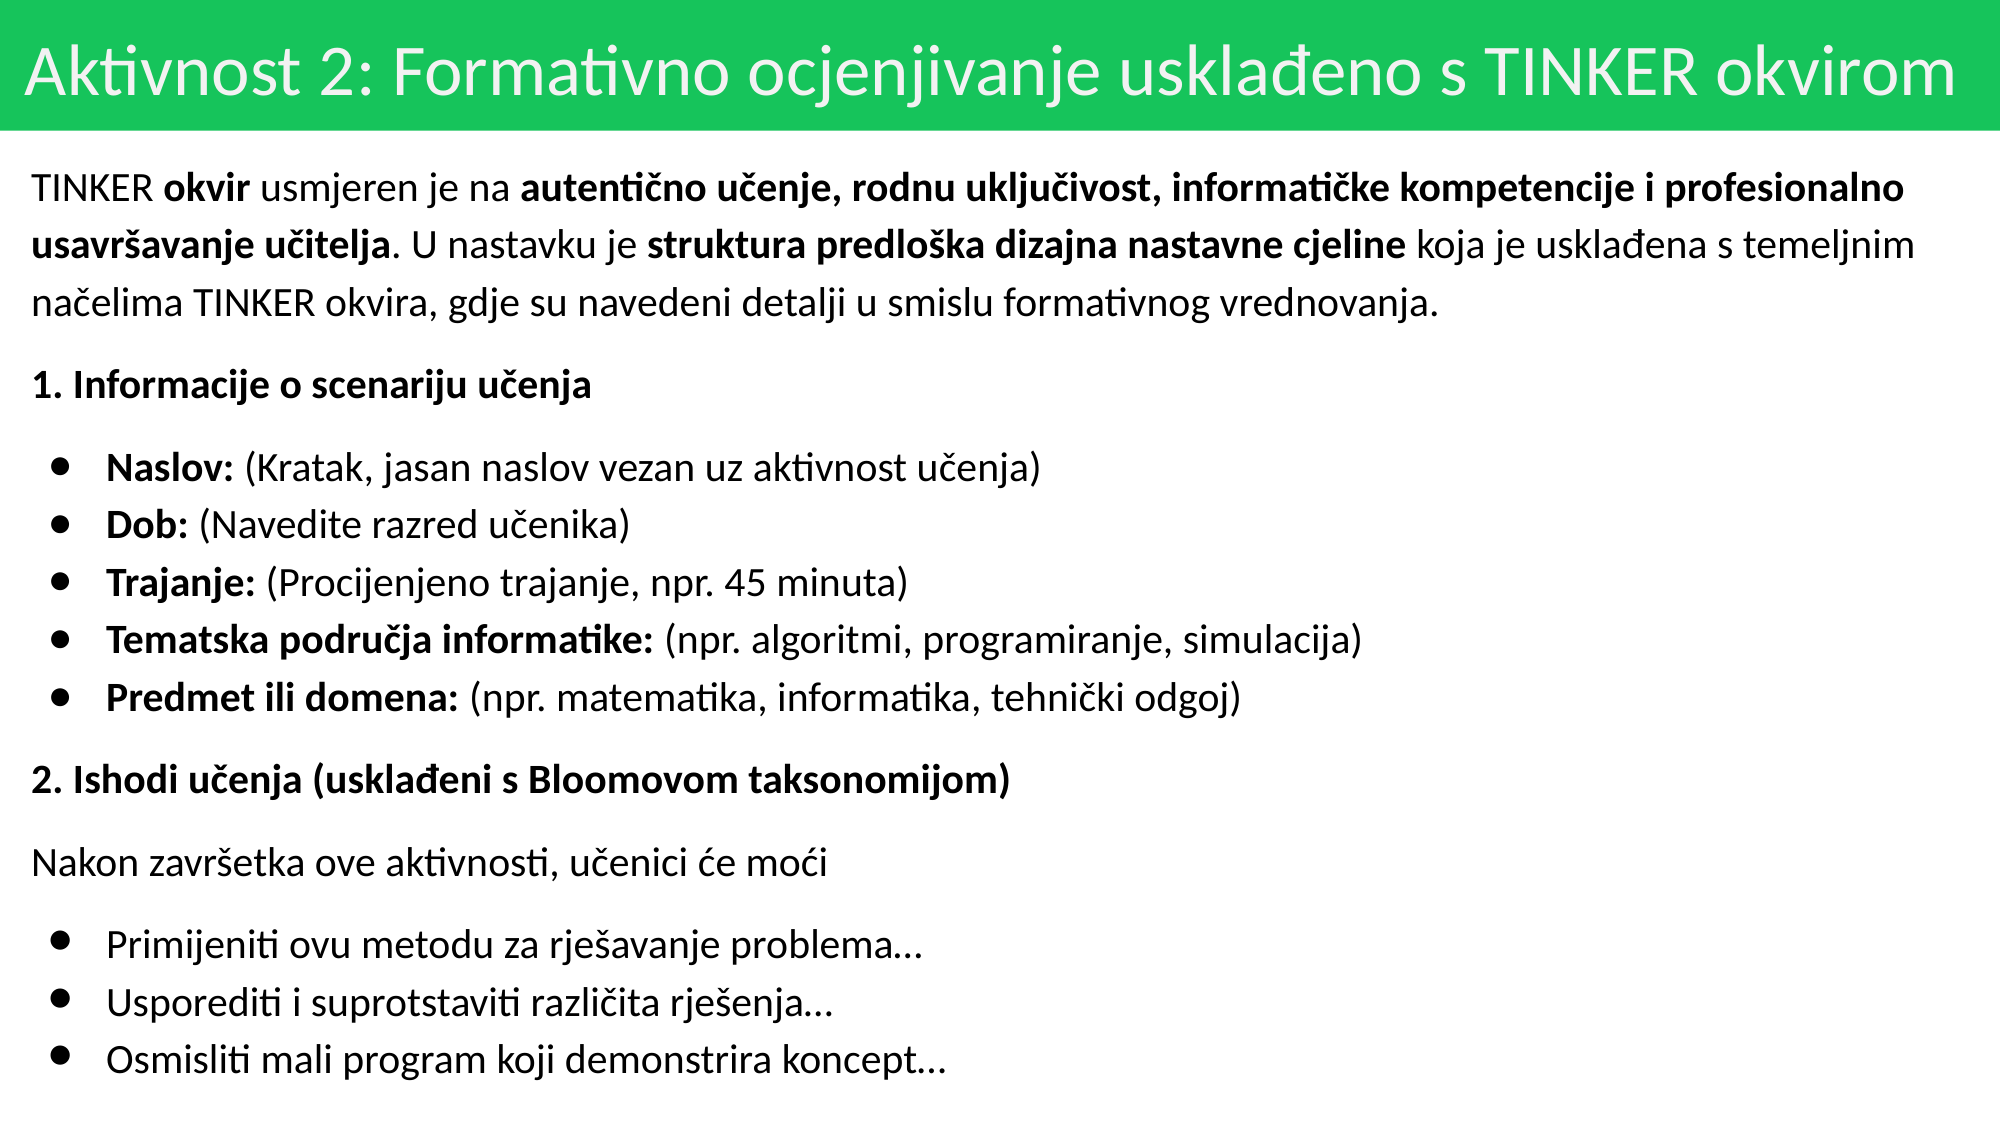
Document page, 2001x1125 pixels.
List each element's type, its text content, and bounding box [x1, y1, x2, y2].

title Aktivnost 2: Formativno ocjenjivanje usklađeno s TINKER okvirom [16, 13, 1976, 131]
list TINKER okvir usmjeren je na autentično učenje, rodnu uključivost, informatičke kompetencije i profesionalno usavršavanje učitelja. U nastavku je struktura predloška dizajna nastavne cjeline koja je usklađena s temeljnim načelima TINKER okvira, gdje su navedeni detalji u smislu formativnog vrednovanja. 1. Informacije o scenariju učenja Naslov: (Kratak, jasan naslov vezan uz aktivnost učenja) Dob: (Navedite razred učenika) Trajanje: (Procijenjeno trajanje, npr. 45 minuta) Tematska područja informatike: (npr. algoritmi, programiranje, simulacija) Predmet ili domena: (npr. matematika, informatika, tehnički odgoj) 2. Ishodi učenja (usklađeni s Bloomovom taksonomijom) Nakon završetka ove aktivnosti, učenici će moći Primijeniti ovu metodu za rješavanje problema… Usporediti i suprotstaviti različita rješenja… Osmisliti mali program koji demonstrira koncept… [16, 144, 1976, 1108]
